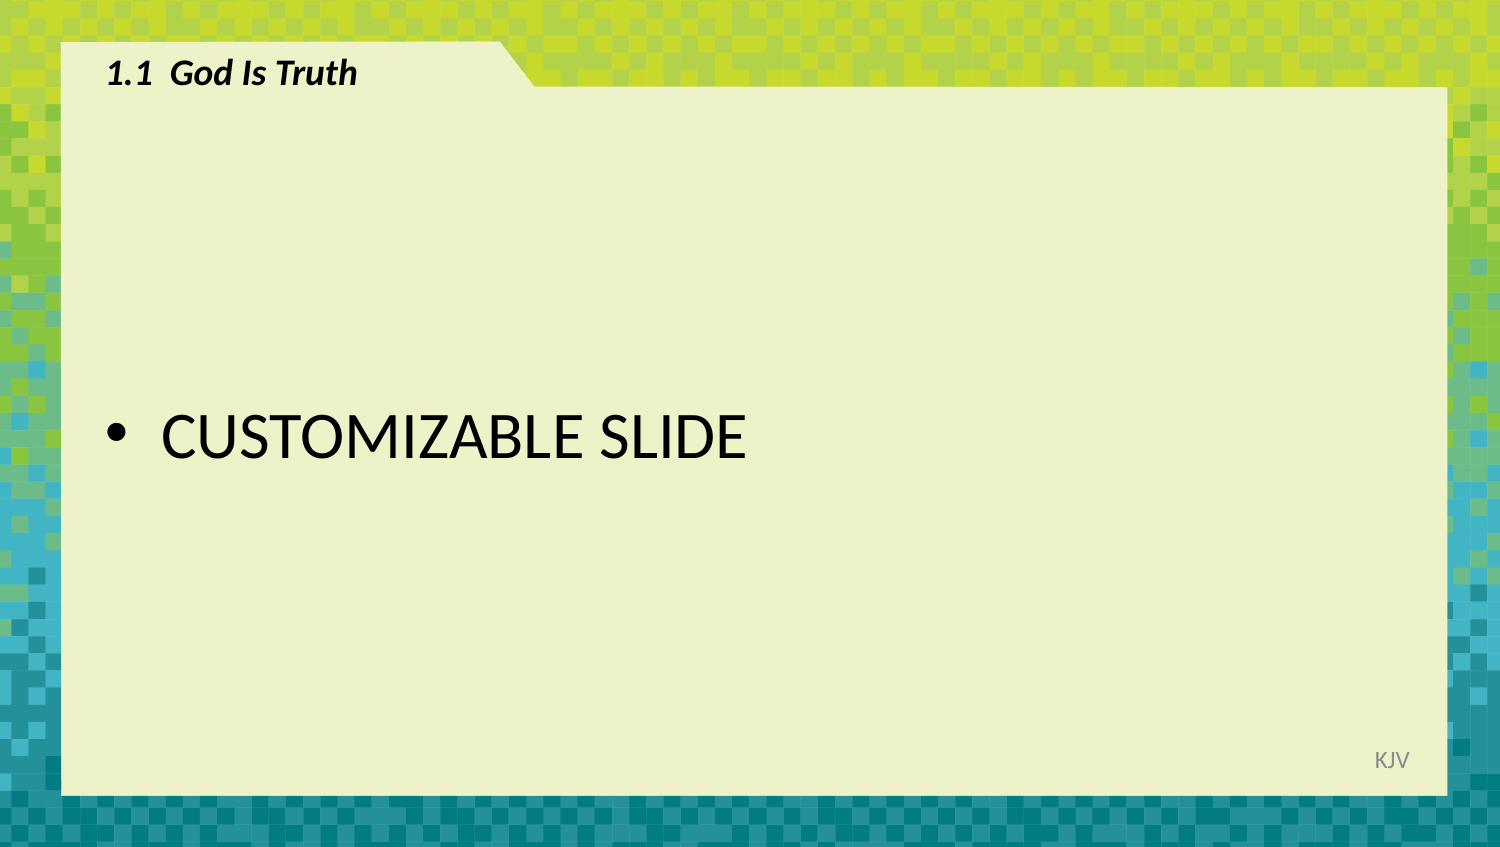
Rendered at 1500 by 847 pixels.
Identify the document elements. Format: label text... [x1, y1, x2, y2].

footer KJV [950, 736, 1425, 782]
picture [0, 0, 1500, 847]
list CUSTOMIZABLE SLIDE [89, 141, 1403, 722]
title 1.1 God Is Truth [89, 33, 1420, 108]
